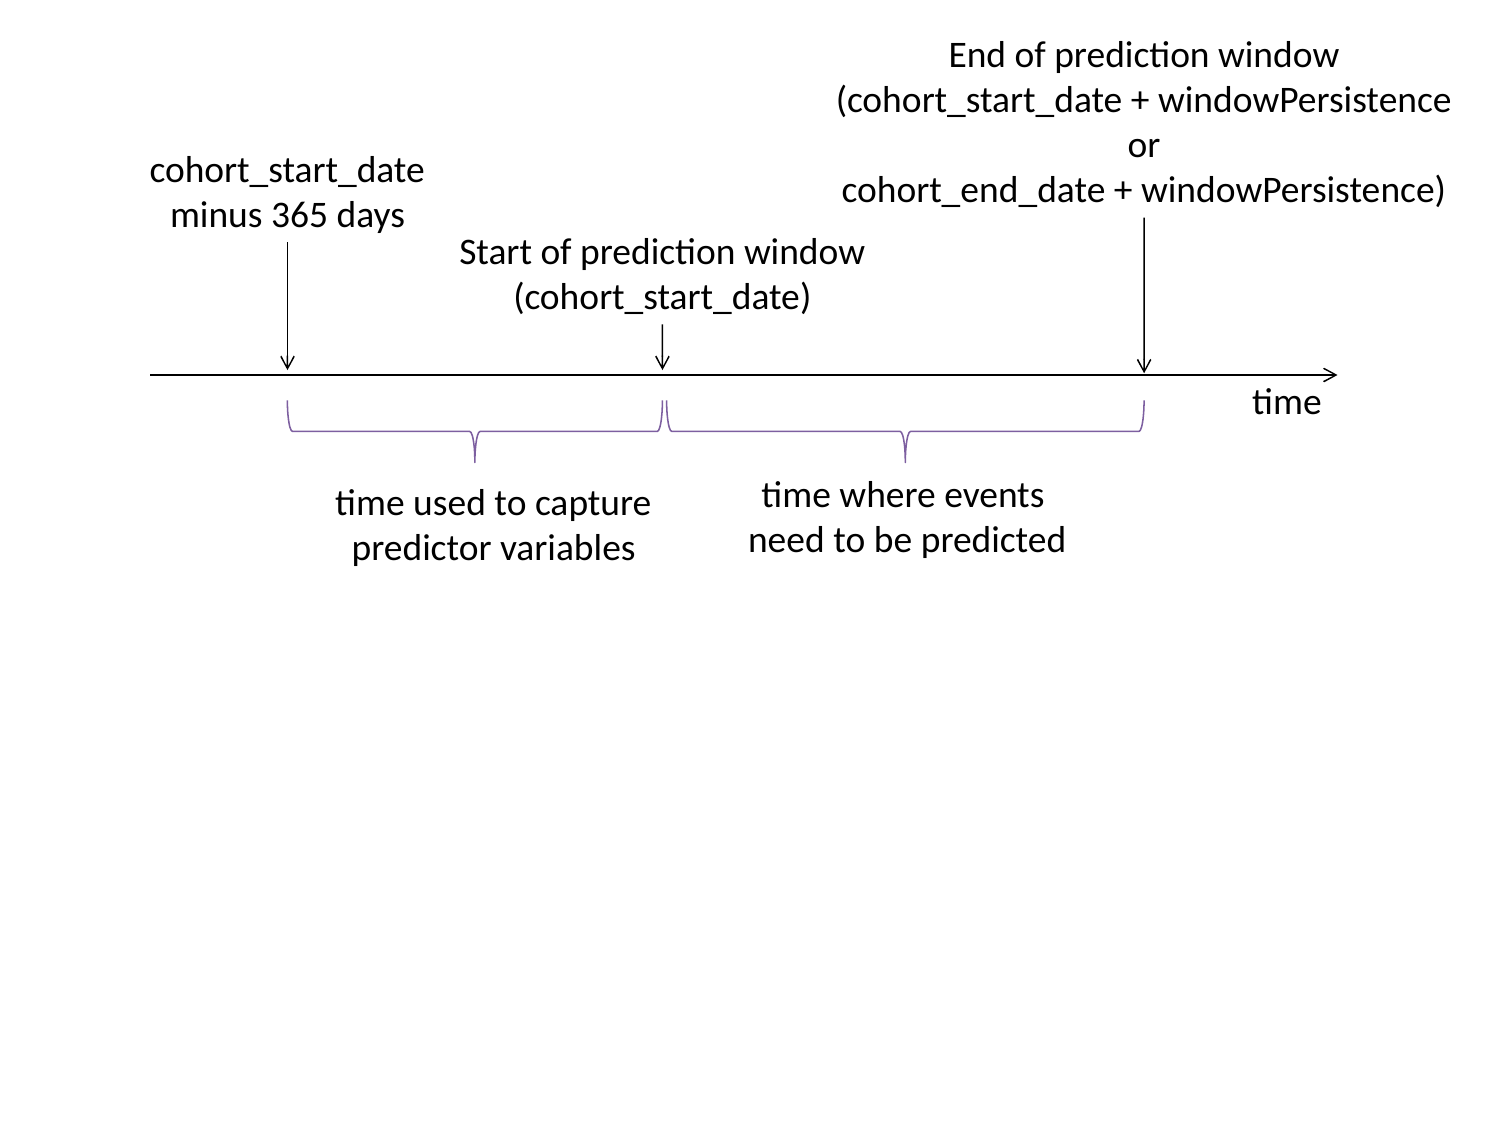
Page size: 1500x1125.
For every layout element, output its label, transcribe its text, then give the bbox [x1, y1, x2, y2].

text_box time [1237, 381, 1337, 430]
text_box [286, 400, 664, 464]
text_box Start of prediction window (cohort_start_date) [444, 219, 881, 325]
text_box cohort_start_date minus 365 days [134, 137, 441, 243]
text_box [665, 400, 1145, 462]
text_box time [1237, 370, 1337, 374]
text_box End of prediction window (cohort_start_date + windowPersistence or cohort_end_date + windowPersistence) [820, 22, 1468, 218]
text_box time used to capture predictor variables [320, 470, 667, 575]
text_box time where events need to be predicted [733, 462, 1082, 568]
